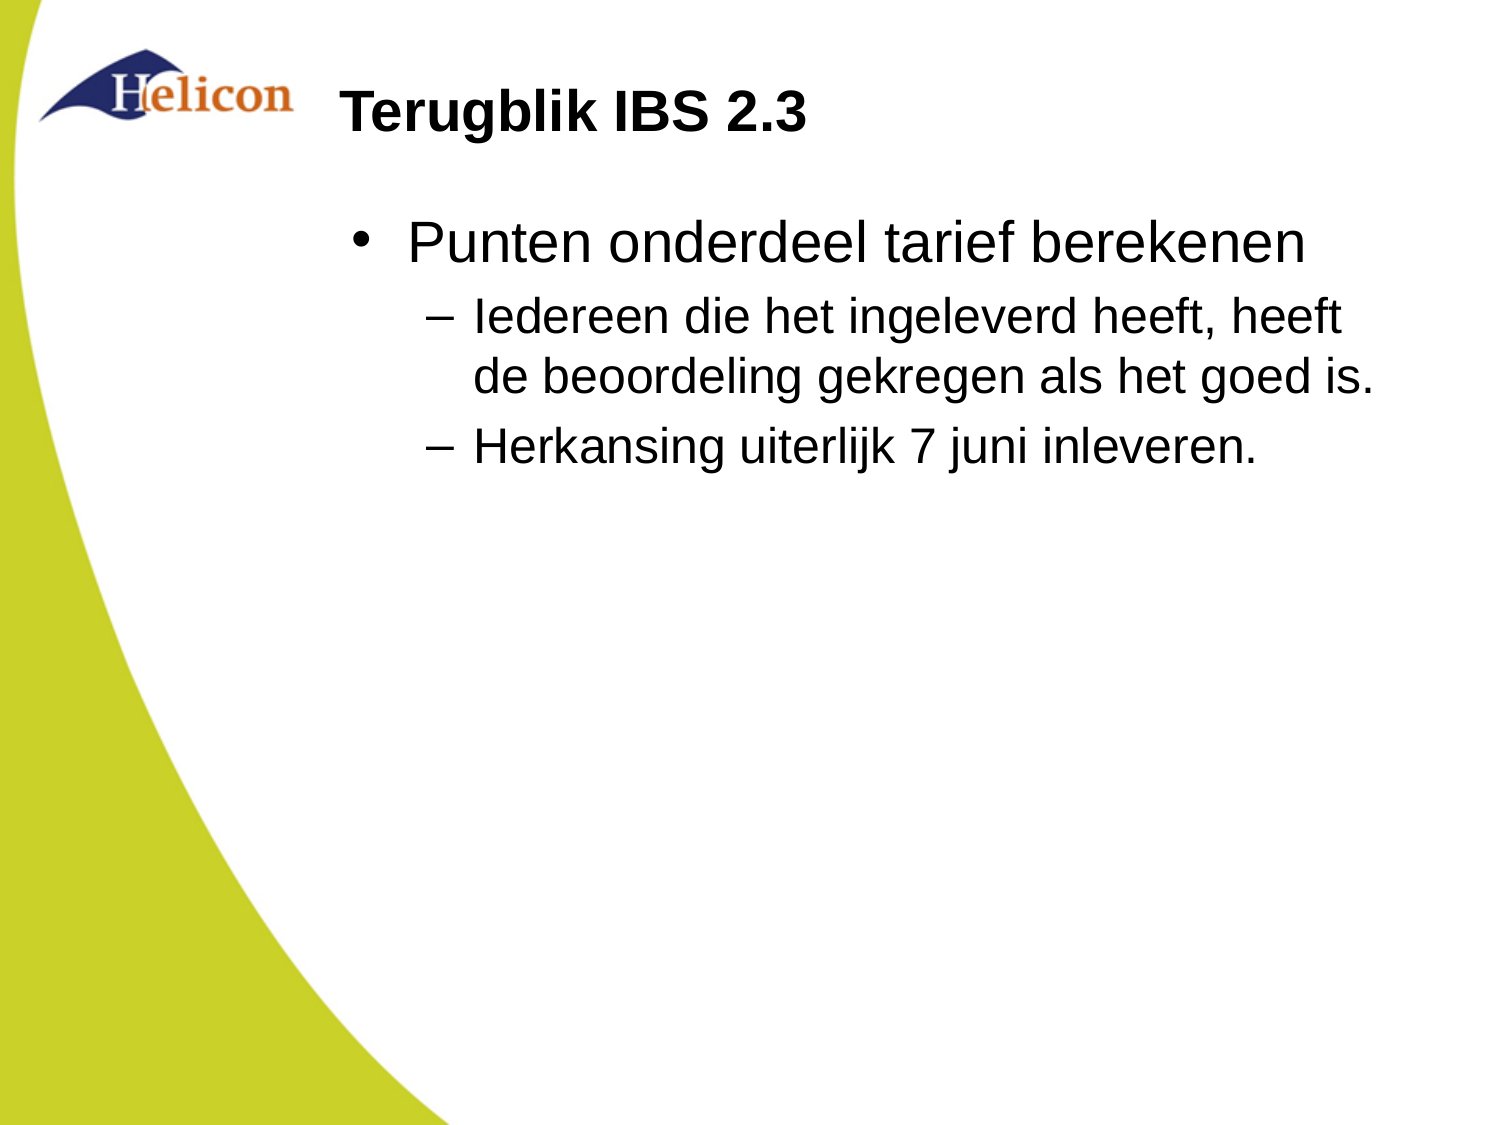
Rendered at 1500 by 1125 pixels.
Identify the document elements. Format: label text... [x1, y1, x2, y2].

title Terugblik IBS 2.3 [324, 54, 1415, 161]
list Punten onderdeel tarief berekenen Iedereen die het ingeleverd heeft, heeft de beoordeling gekregen als het goed is. Herkansing uiterlijk 7 juni inleveren. [336, 196, 1425, 1005]
picture [0, 0, 1500, 1125]
